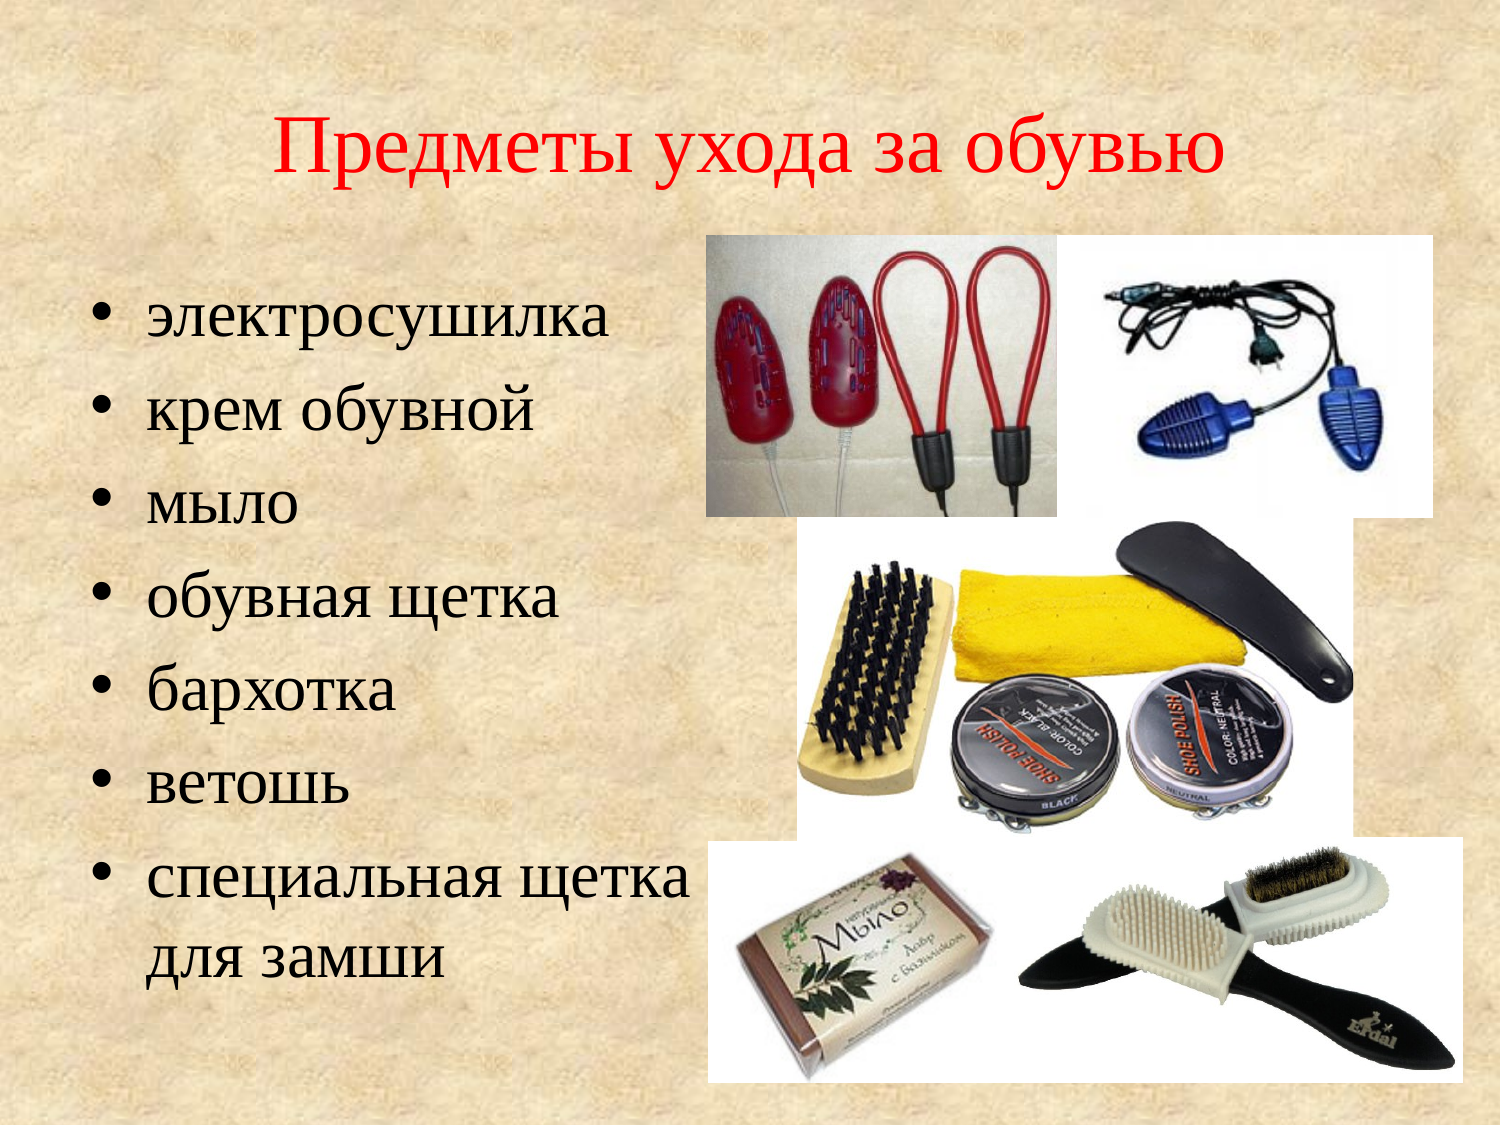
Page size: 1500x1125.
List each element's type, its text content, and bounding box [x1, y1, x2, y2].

list электросушилка крем обувной мыло обувная щетка бархотка ветошь специальная щетка для замши [75, 262, 738, 1059]
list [1002, 837, 1463, 1083]
title Предметы ухода за обувью [75, 45, 1425, 233]
picture [0, 0, 1500, 1125]
